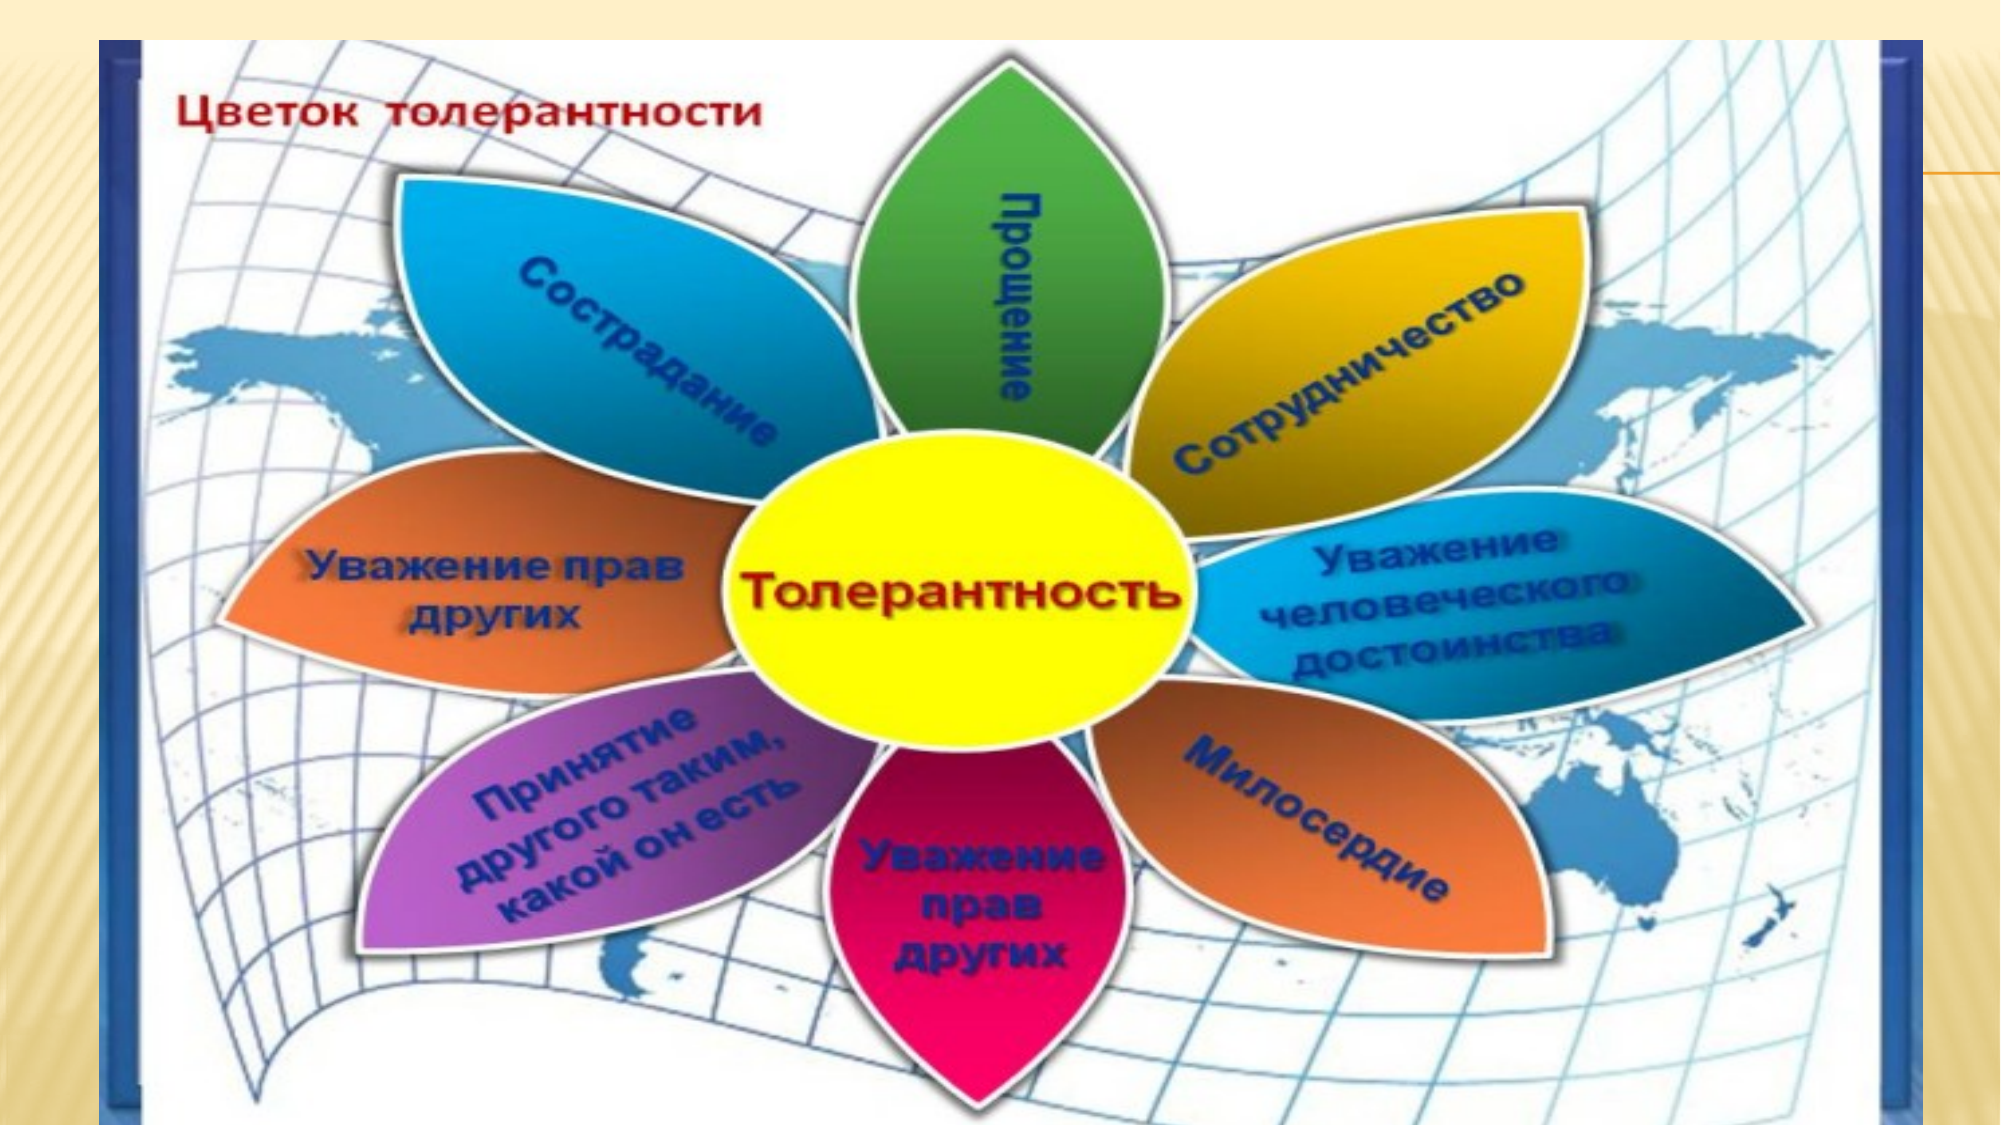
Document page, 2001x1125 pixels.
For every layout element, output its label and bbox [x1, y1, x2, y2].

list [98, 39, 1923, 1125]
